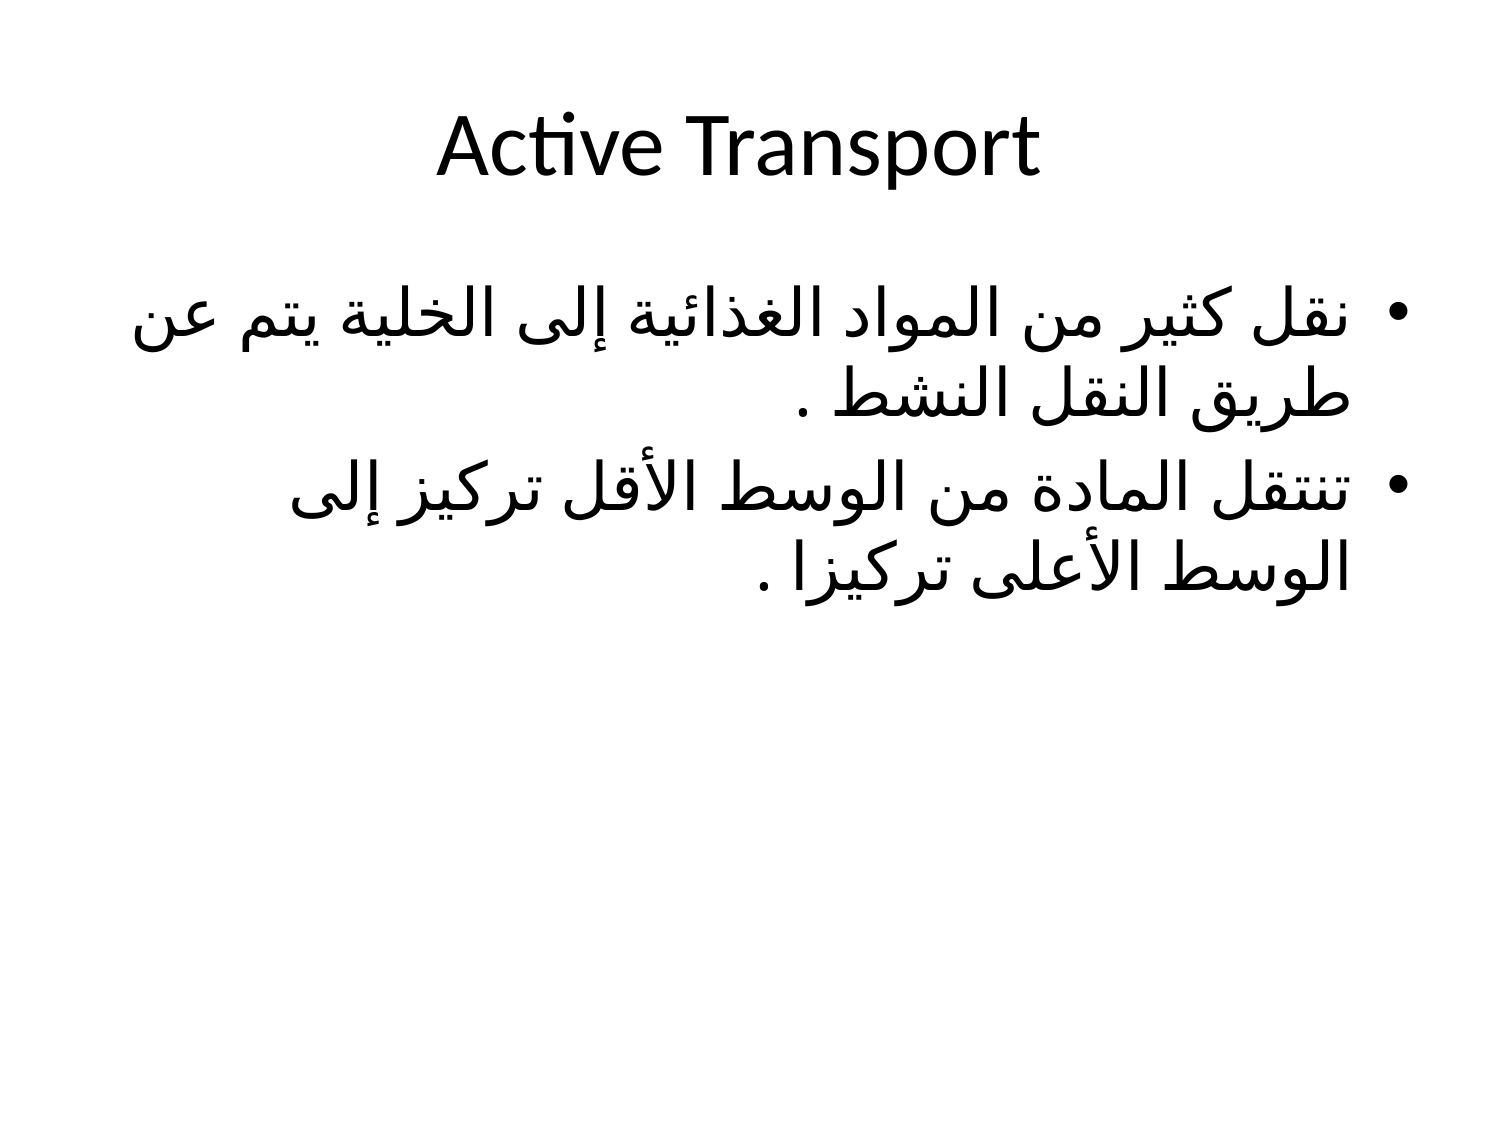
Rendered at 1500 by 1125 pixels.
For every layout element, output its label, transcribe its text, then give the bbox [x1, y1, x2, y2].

title Active Transport [75, 45, 1425, 233]
list نقل كثير من المواد الغذائية إلى الخلية يتم عن طريق النقل النشط . تنتقل المادة من الوسط الأقل تركيز إلى الوسط الأعلى تركيزا . [75, 262, 1425, 1005]
